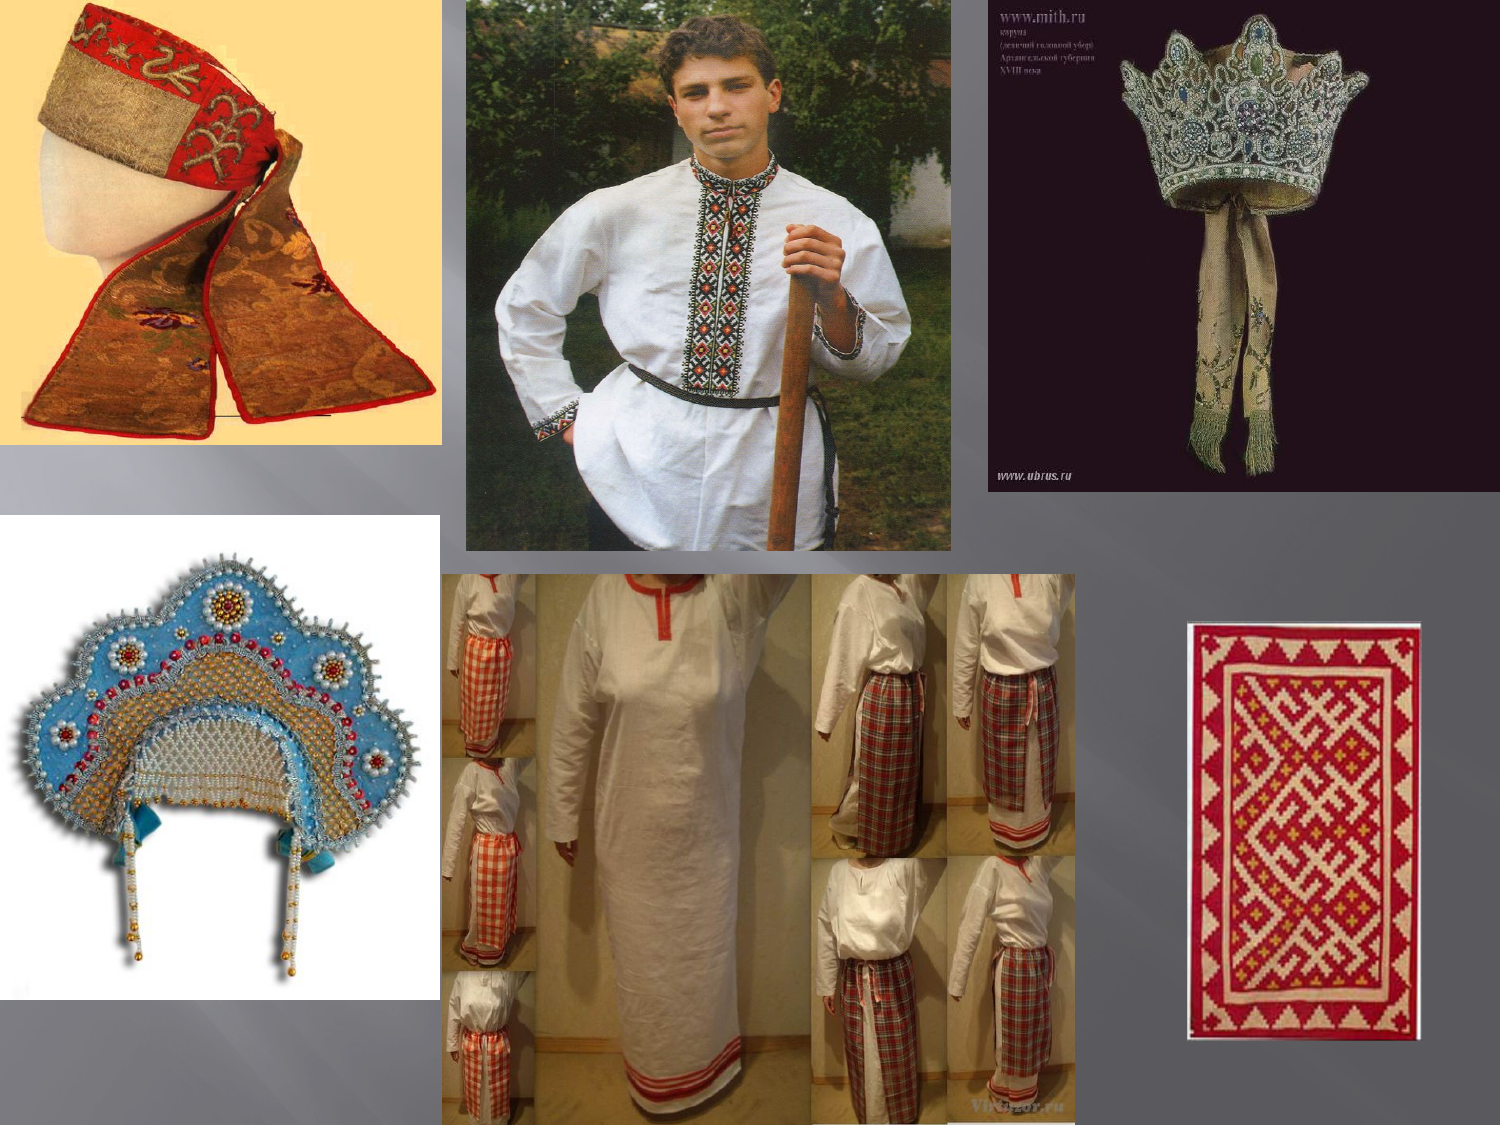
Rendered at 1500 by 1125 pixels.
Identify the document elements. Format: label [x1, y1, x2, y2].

picture [466, 0, 951, 551]
picture [0, 0, 443, 445]
picture [1094, 622, 1500, 1040]
picture [0, 514, 440, 1000]
picture [988, 0, 1500, 492]
picture [442, 574, 1075, 1125]
